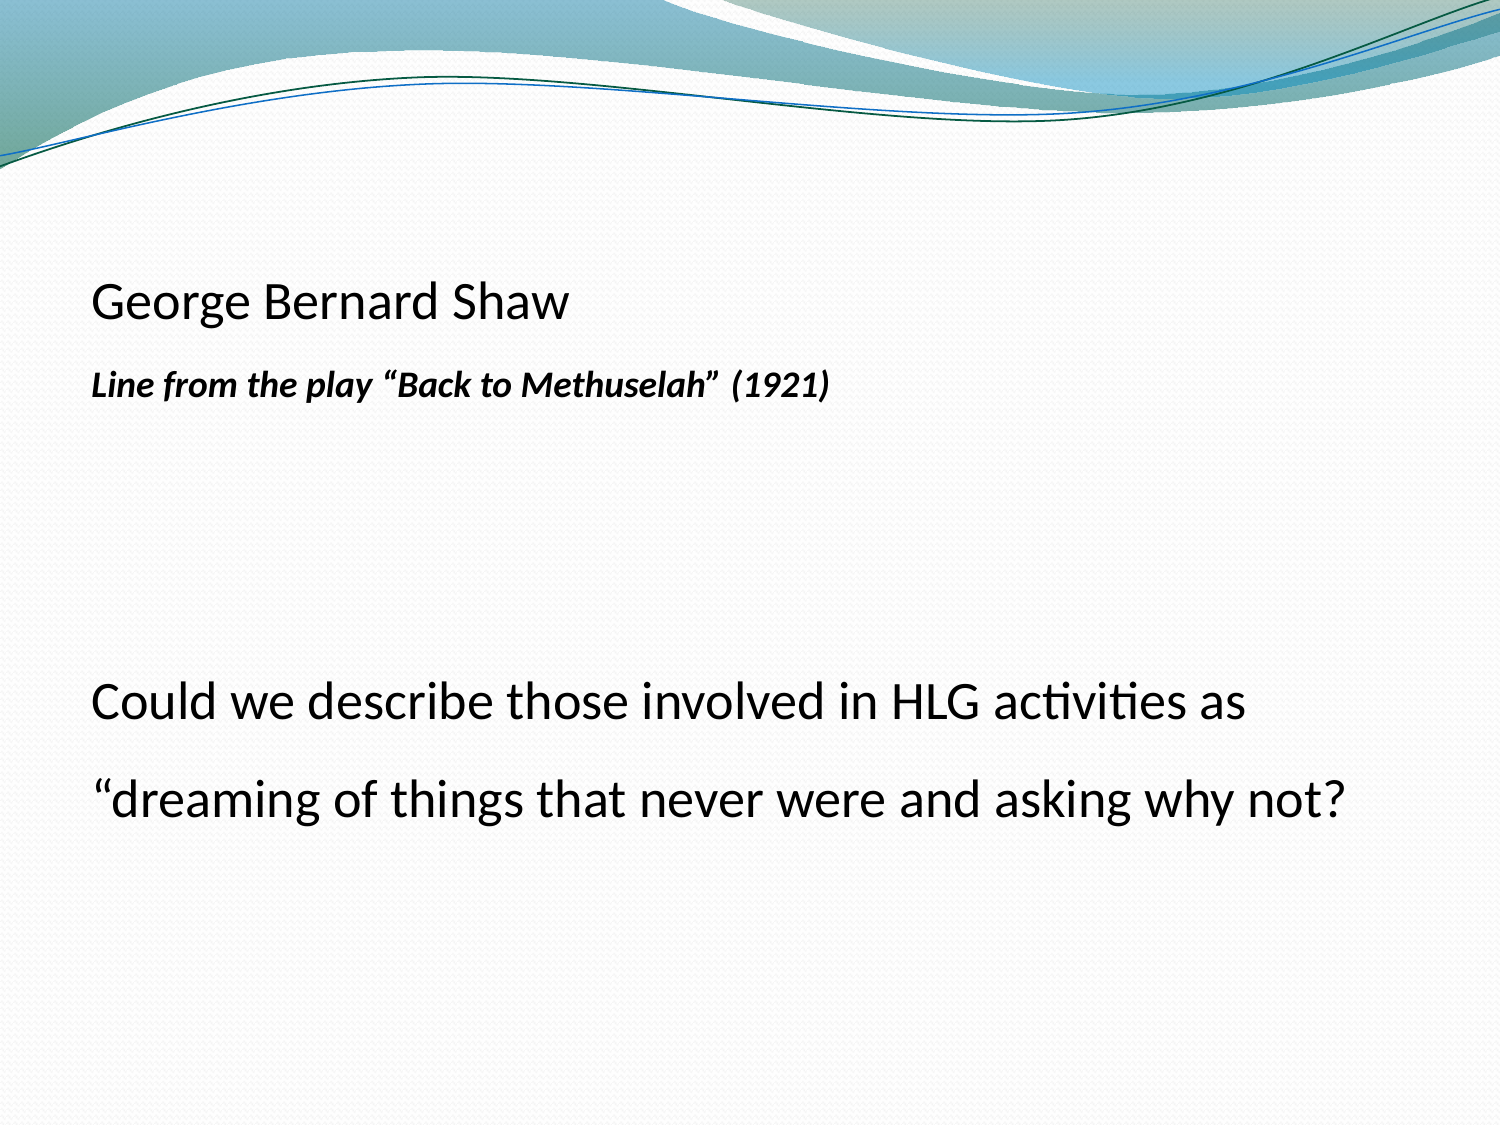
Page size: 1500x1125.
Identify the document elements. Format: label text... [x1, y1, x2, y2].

title [76, 113, 1427, 149]
list George Bernard Shaw Line from the play “Back to Methuselah” (1921) Could we describe those involved in HLG activities as “dreaming of things that never were and asking why not? [76, 149, 1427, 1071]
